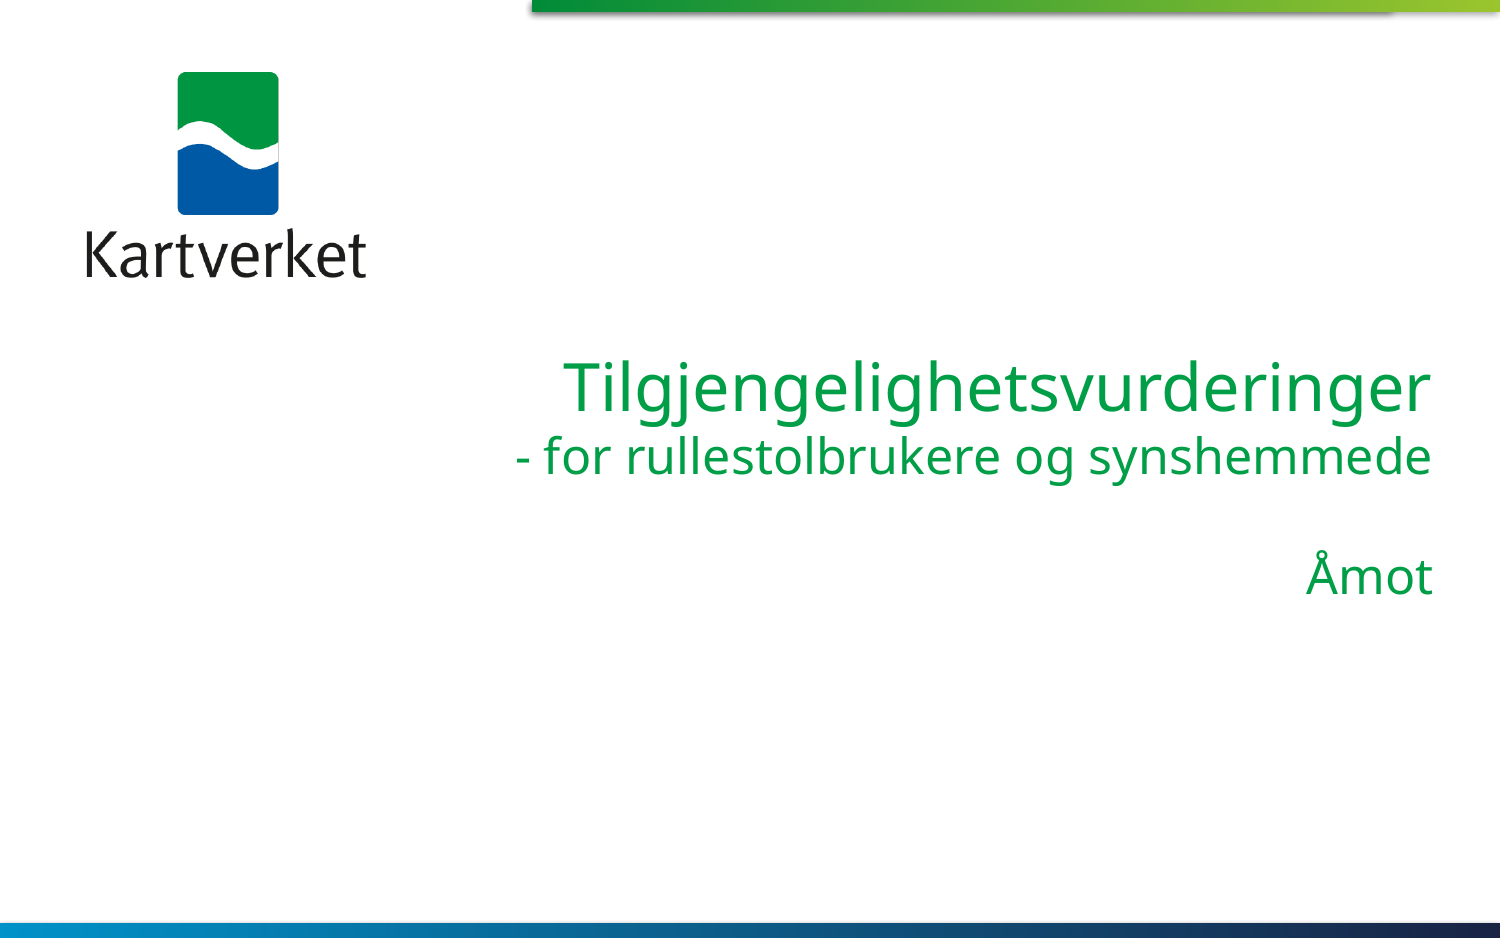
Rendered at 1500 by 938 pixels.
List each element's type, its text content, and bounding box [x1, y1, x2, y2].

text_box Tilgjengelighetsvurderinger - for rullestolbrukere og synshemmede Åmot [66, 337, 1449, 613]
